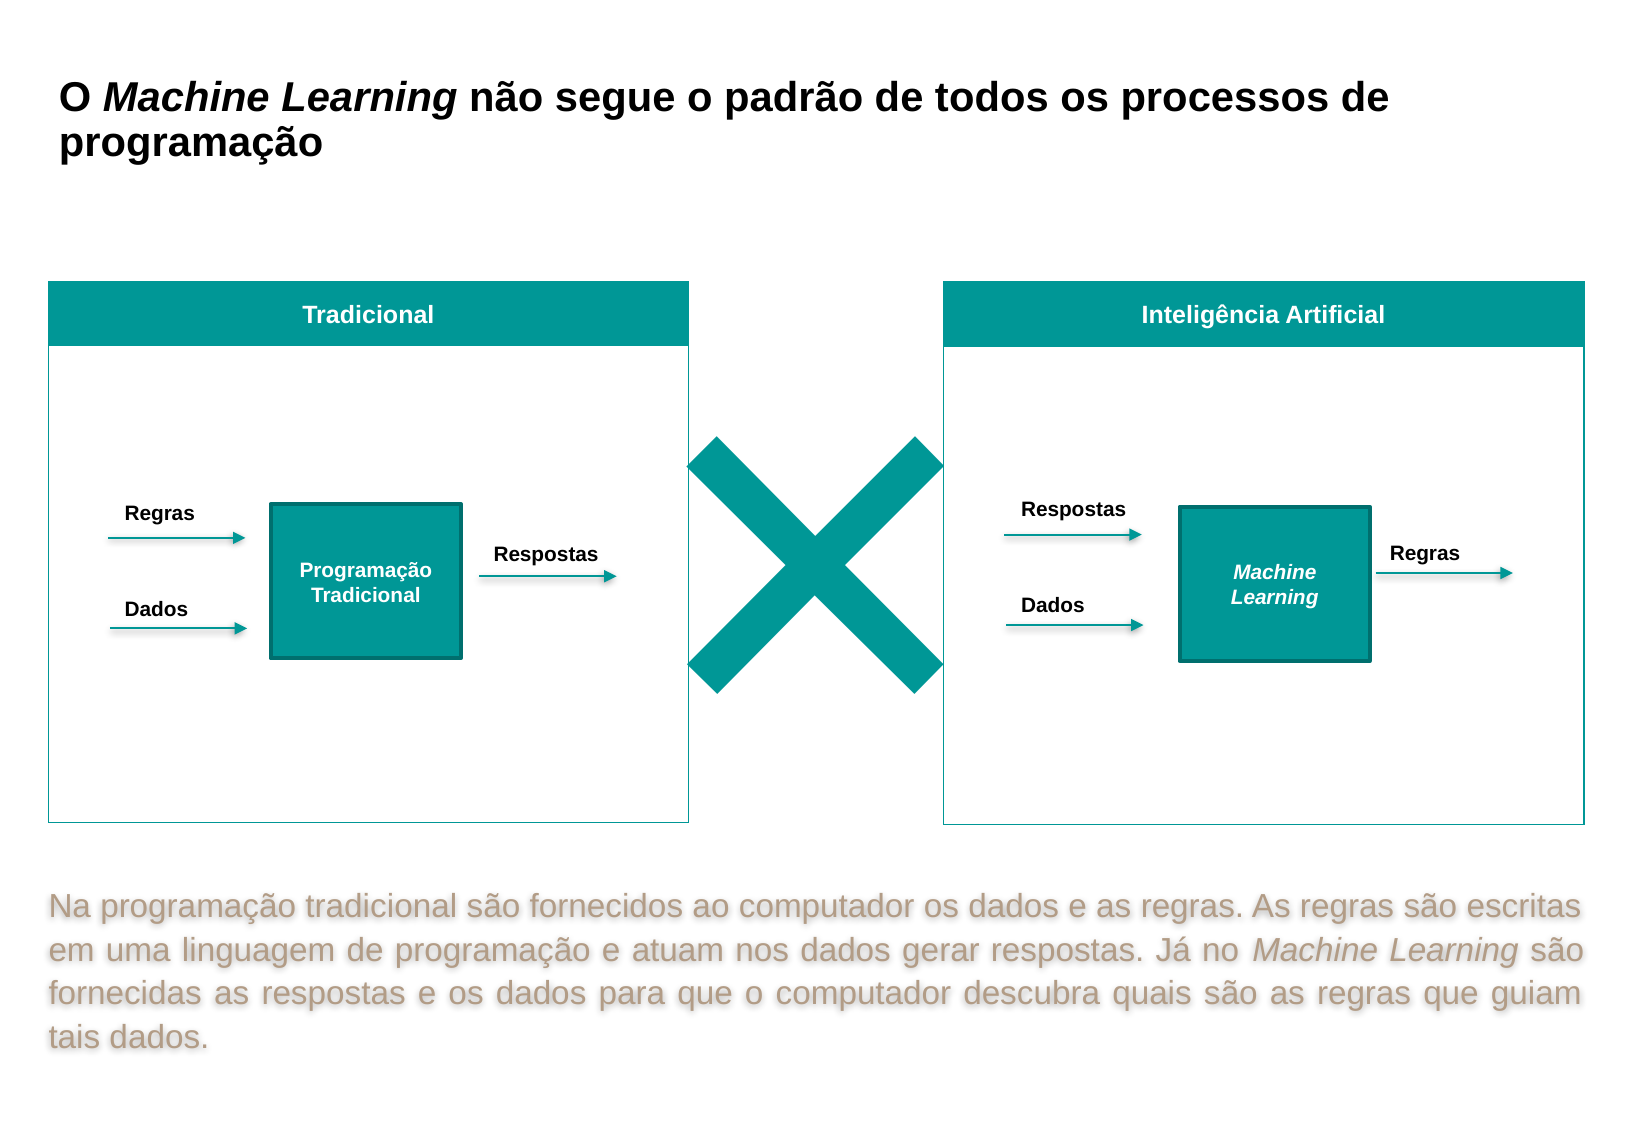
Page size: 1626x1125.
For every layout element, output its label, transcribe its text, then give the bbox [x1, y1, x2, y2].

text_box Programação Tradicional [269, 502, 463, 660]
text_box Tradicional [48, 281, 634, 344]
text_box Dados [1006, 584, 1125, 624]
text_box Machine Learning [1178, 505, 1372, 663]
text_box Na programação tradicional são fornecidos ao computador os dados e as regras. As regras são escritas em uma linguagem de programação e atuam nos dados gerar respostas. Já no Machine Learning são fornecidas as respostas e os dados para que o computador descubra quais são as regras que guiam tais dados. [48, 879, 1585, 1056]
text_box O Machine Learning não segue o padrão de todos os processos de programação [58, 75, 1595, 165]
text_box Inteligência Artificial [943, 281, 1584, 346]
text_box Respostas [478, 533, 643, 573]
text_box Dados [109, 588, 229, 628]
text_box × [634, 180, 803, 878]
text_box [48, 344, 634, 823]
text_box Regras [1375, 531, 1539, 572]
text_box Text [803, 594, 924, 625]
text_box Regras [109, 492, 229, 533]
text_box [943, 346, 1584, 825]
text_box Respostas [1006, 488, 1155, 528]
